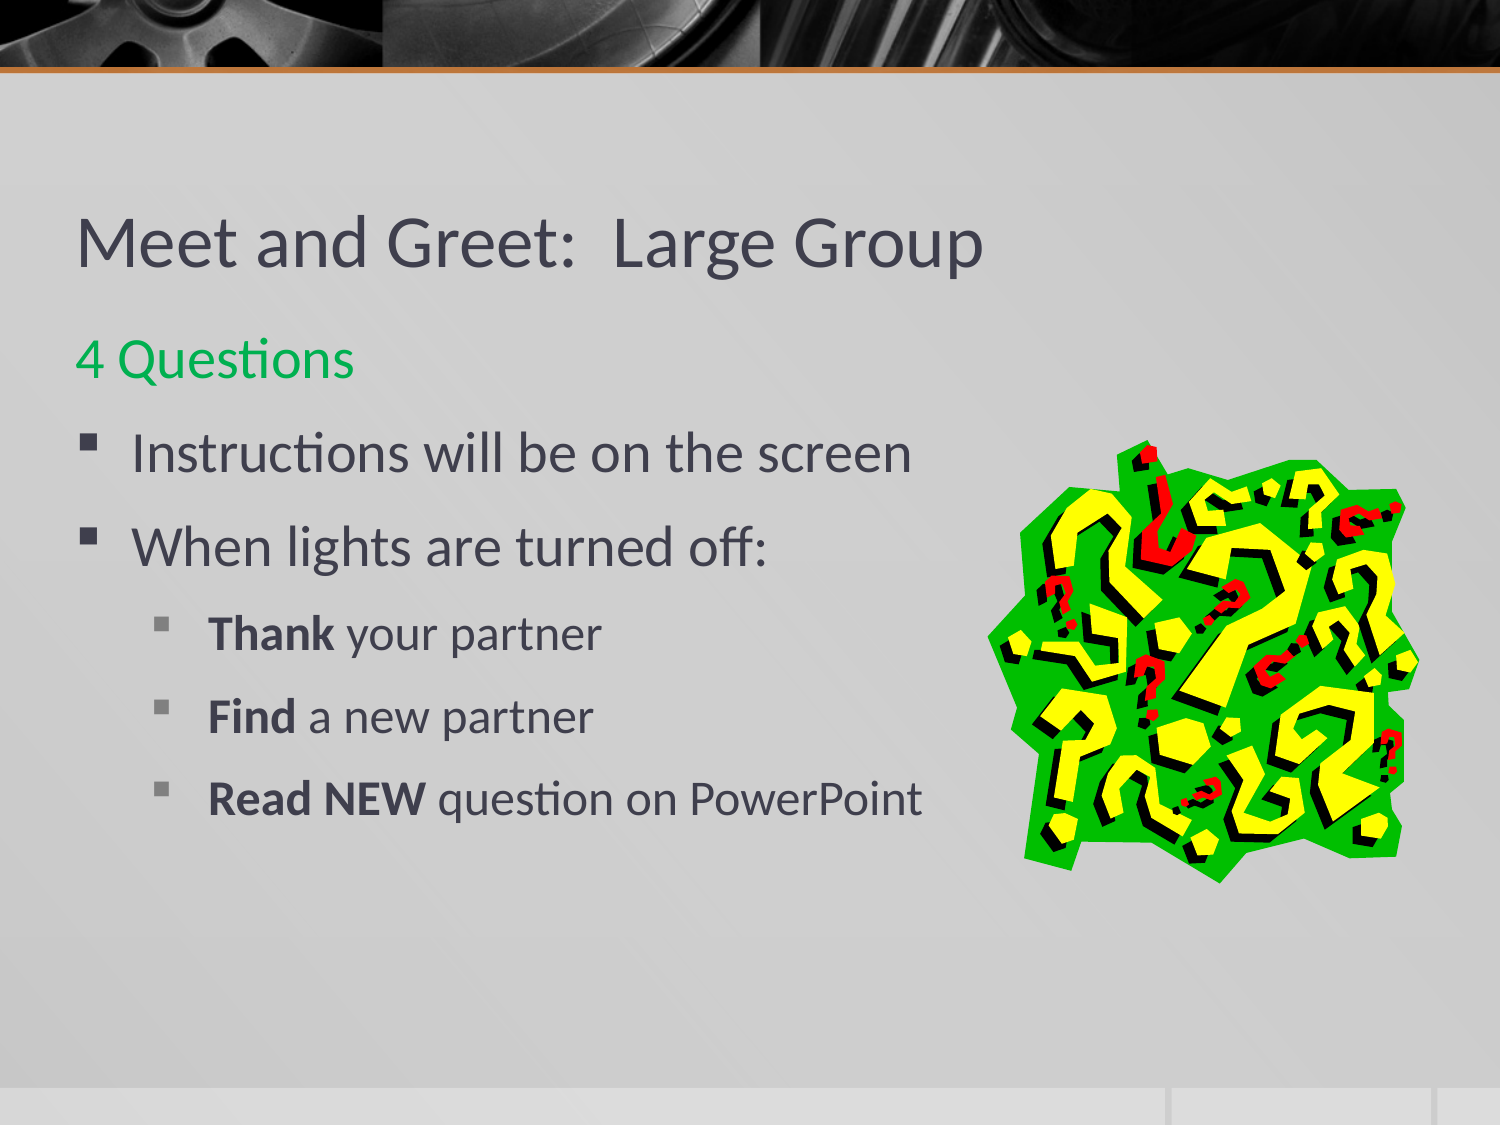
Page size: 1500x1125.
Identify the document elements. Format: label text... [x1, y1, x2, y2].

list 4 Questions Instructions will be on the screen When lights are turned off: Thank your partner Find a new partner Read NEW question on PowerPoint [75, 312, 1425, 1037]
picture [987, 437, 1424, 888]
picture [0, 0, 1500, 67]
title Meet and Greet: Large Group [75, 162, 1425, 312]
